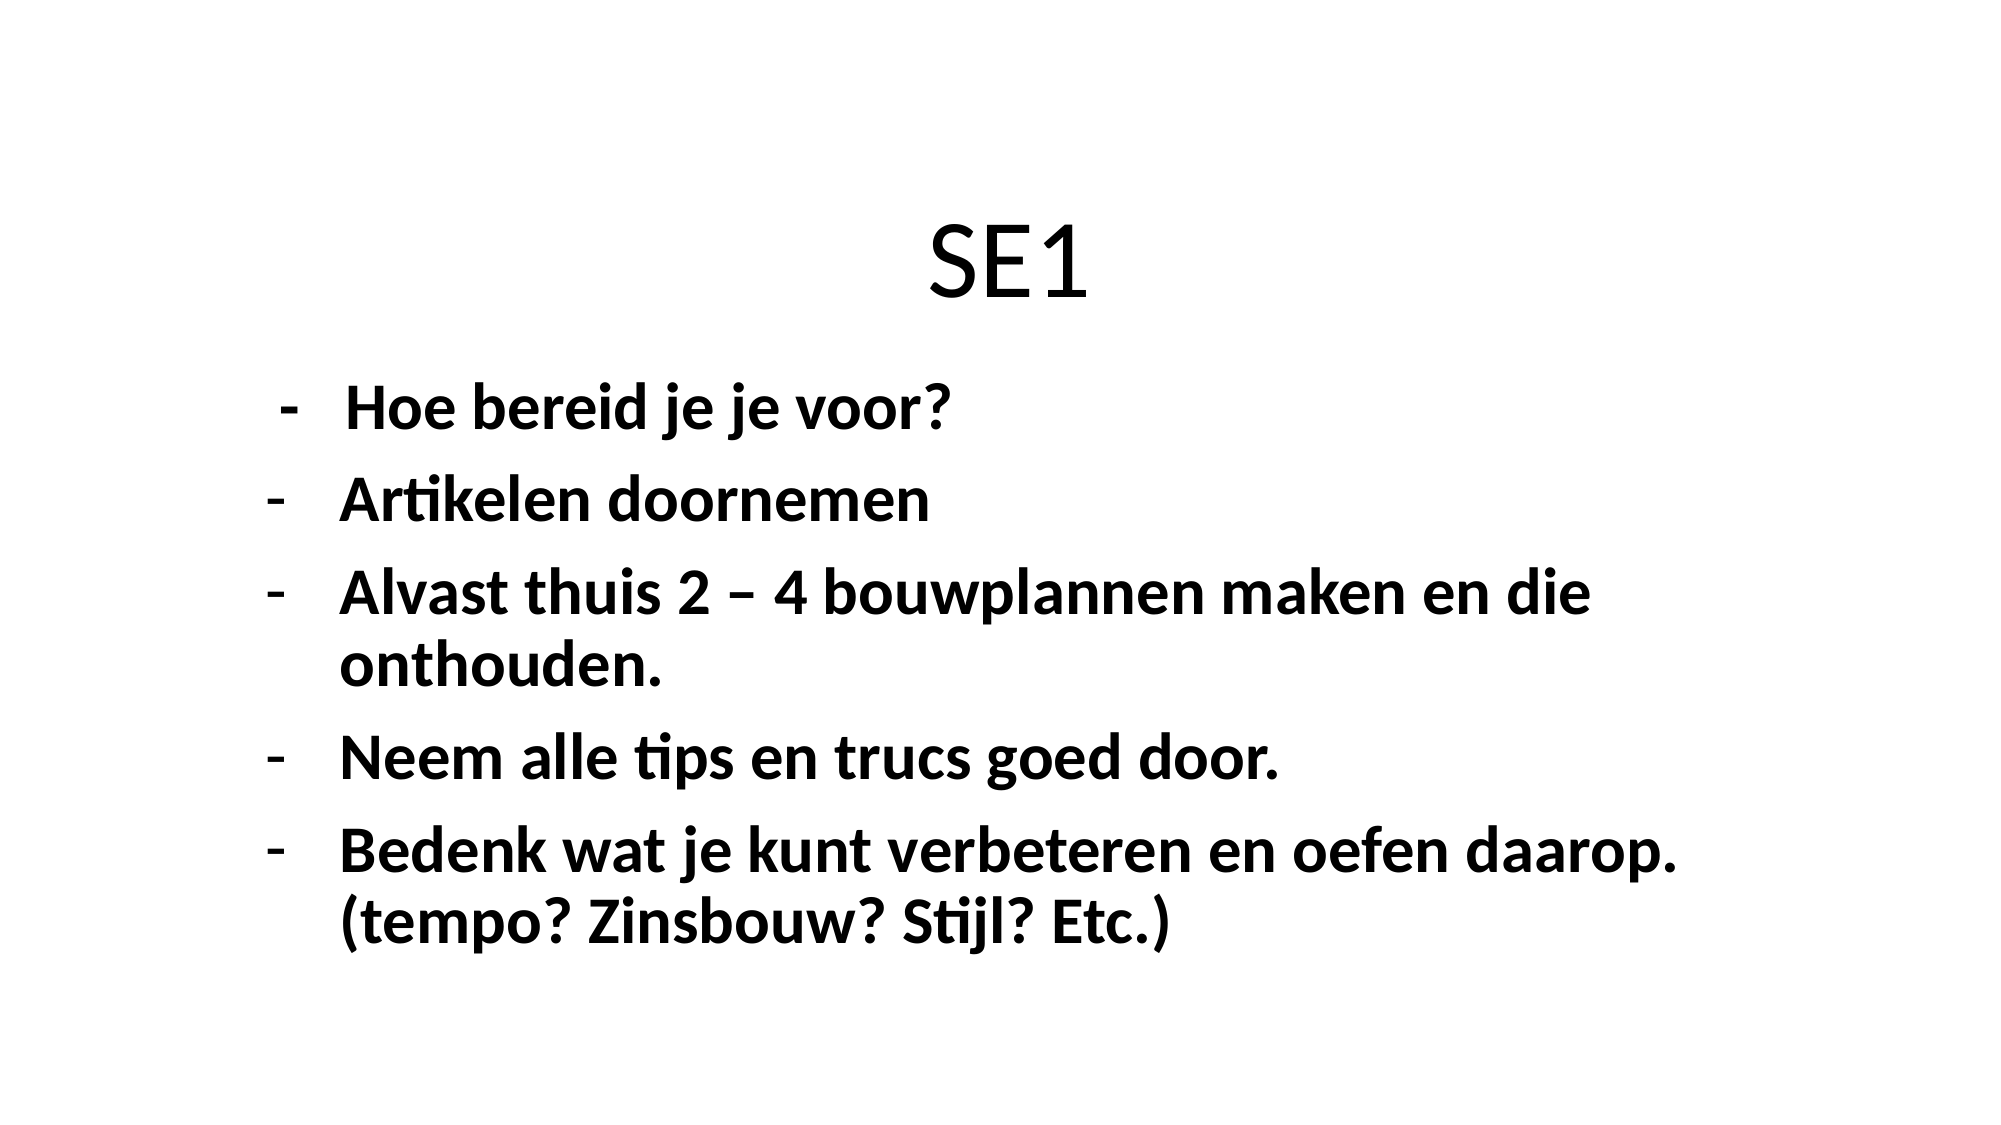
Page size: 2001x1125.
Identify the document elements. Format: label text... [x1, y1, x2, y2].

subtitle - Hoe bereid je je voor? Artikelen doornemen Alvast thuis 2 – 4 bouwplannen maken en die onthouden. Neem alle tips en trucs goed door. Bedenk wat je kunt verbeteren en oefen daarop. (tempo? Zinsbouw? Stijl? Etc.) [249, 364, 1849, 971]
title SE1 [249, 184, 1769, 330]
